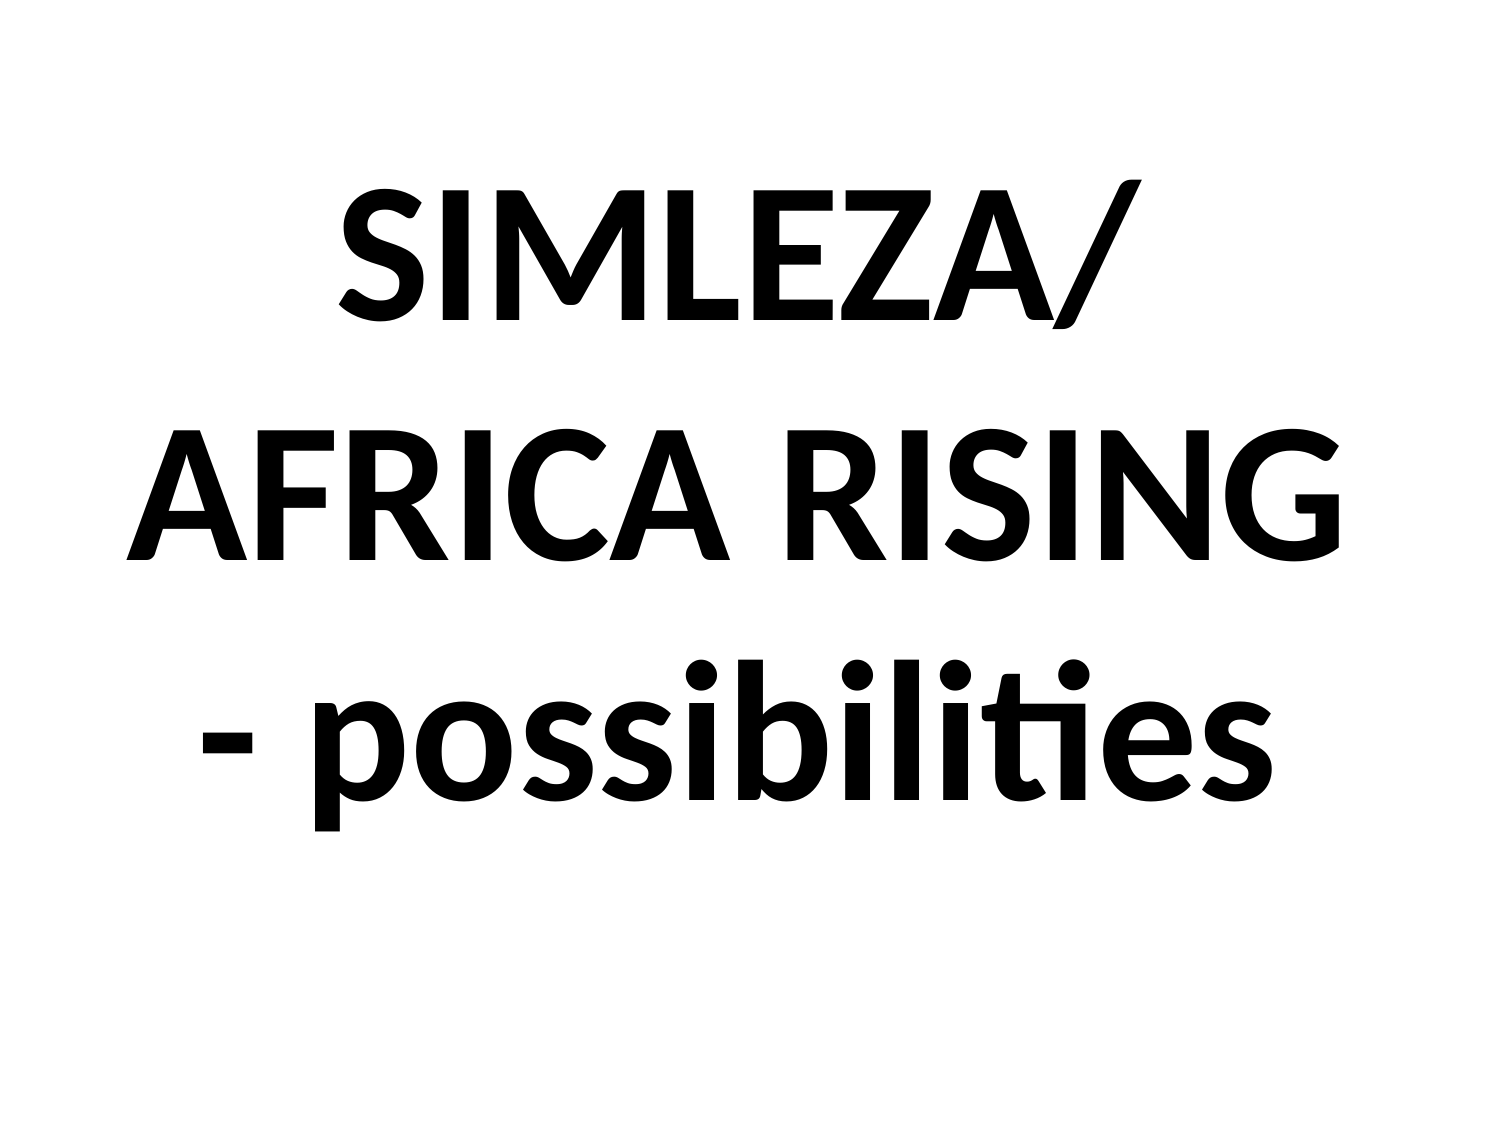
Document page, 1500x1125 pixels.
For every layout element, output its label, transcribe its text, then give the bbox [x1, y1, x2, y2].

title SIMLEZA/ AFRICA RISING - possibilities [100, 125, 1376, 835]
